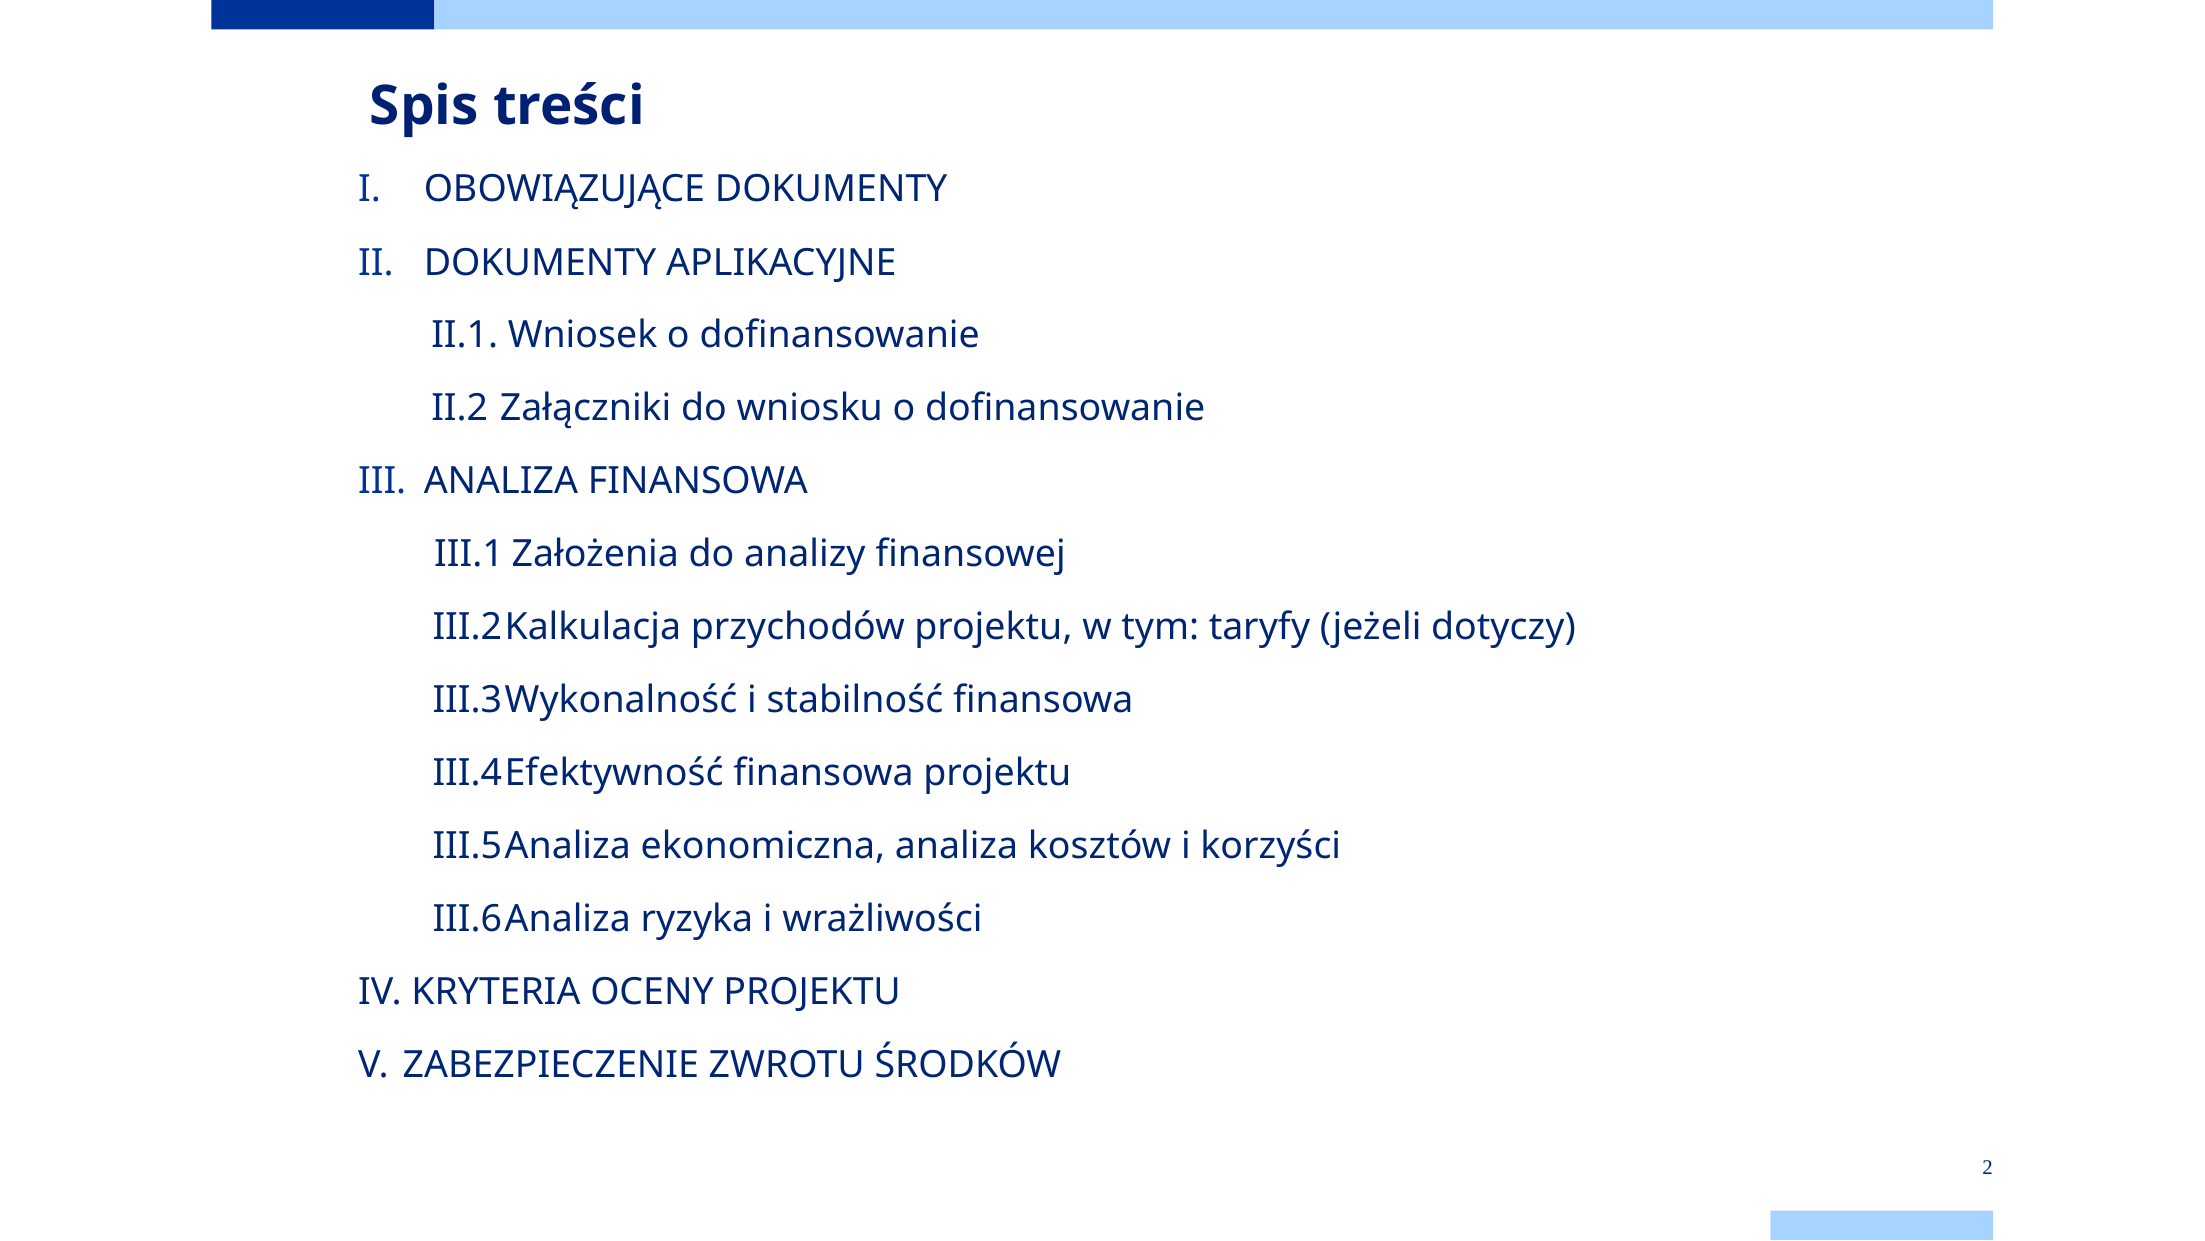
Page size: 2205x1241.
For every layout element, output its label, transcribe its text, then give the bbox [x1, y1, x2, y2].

slide_number 2 [1770, 1151, 1993, 1182]
list OBOWIĄZUJĄCE DOKUMENTY DOKUMENTY APLIKACYJNE II.1. Wniosek o dofinansowanie II.2 Załączniki do wniosku o dofinansowanie ANALIZA FINANSOWA III.1 Założenia do analizy finansowej III.2 Kalkulacja przychodów projektu, w tym: taryfy (jeżeli dotyczy) III.3 Wykonalność i stabilność finansowa III.4 Efektywność finansowa projektu III.5 Analiza ekonomiczna, analiza kosztów i korzyści III.6 Analiza ryzyka i wrażliwości IV. KRYTERIA OCENY PROJEKTU V. ZABEZPIECZENIE ZWROTU ŚRODKÓW [358, 159, 1788, 1093]
title Spis treści [369, 64, 1788, 136]
